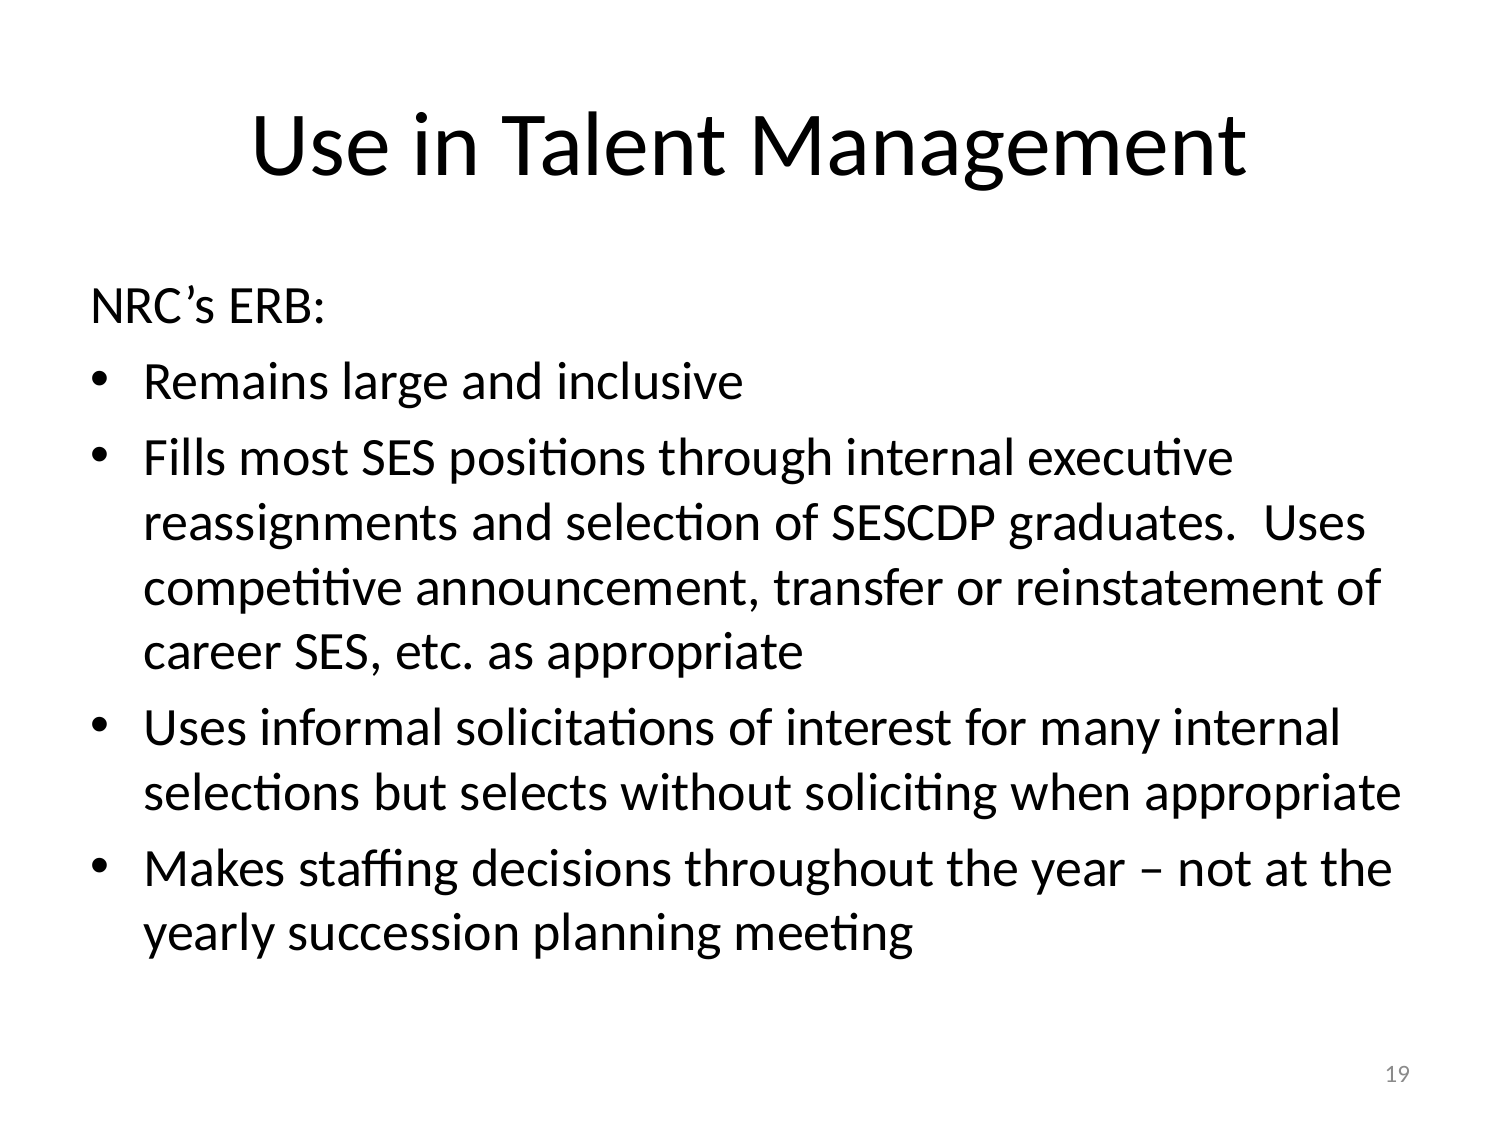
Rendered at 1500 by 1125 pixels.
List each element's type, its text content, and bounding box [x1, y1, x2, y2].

title Use in Talent Management [75, 45, 1425, 233]
list NRC’s ERB: Remains large and inclusive Fills most SES positions through internal executive reassignments and selection of SESCDP graduates. Uses competitive announcement, transfer or reinstatement of career SES, etc. as appropriate Uses informal solicitations of interest for many internal selections but selects without soliciting when appropriate Makes staffing decisions throughout the year – not at the yearly succession planning meeting [75, 262, 1425, 1005]
slide_number 18 [1074, 1042, 1425, 1103]
